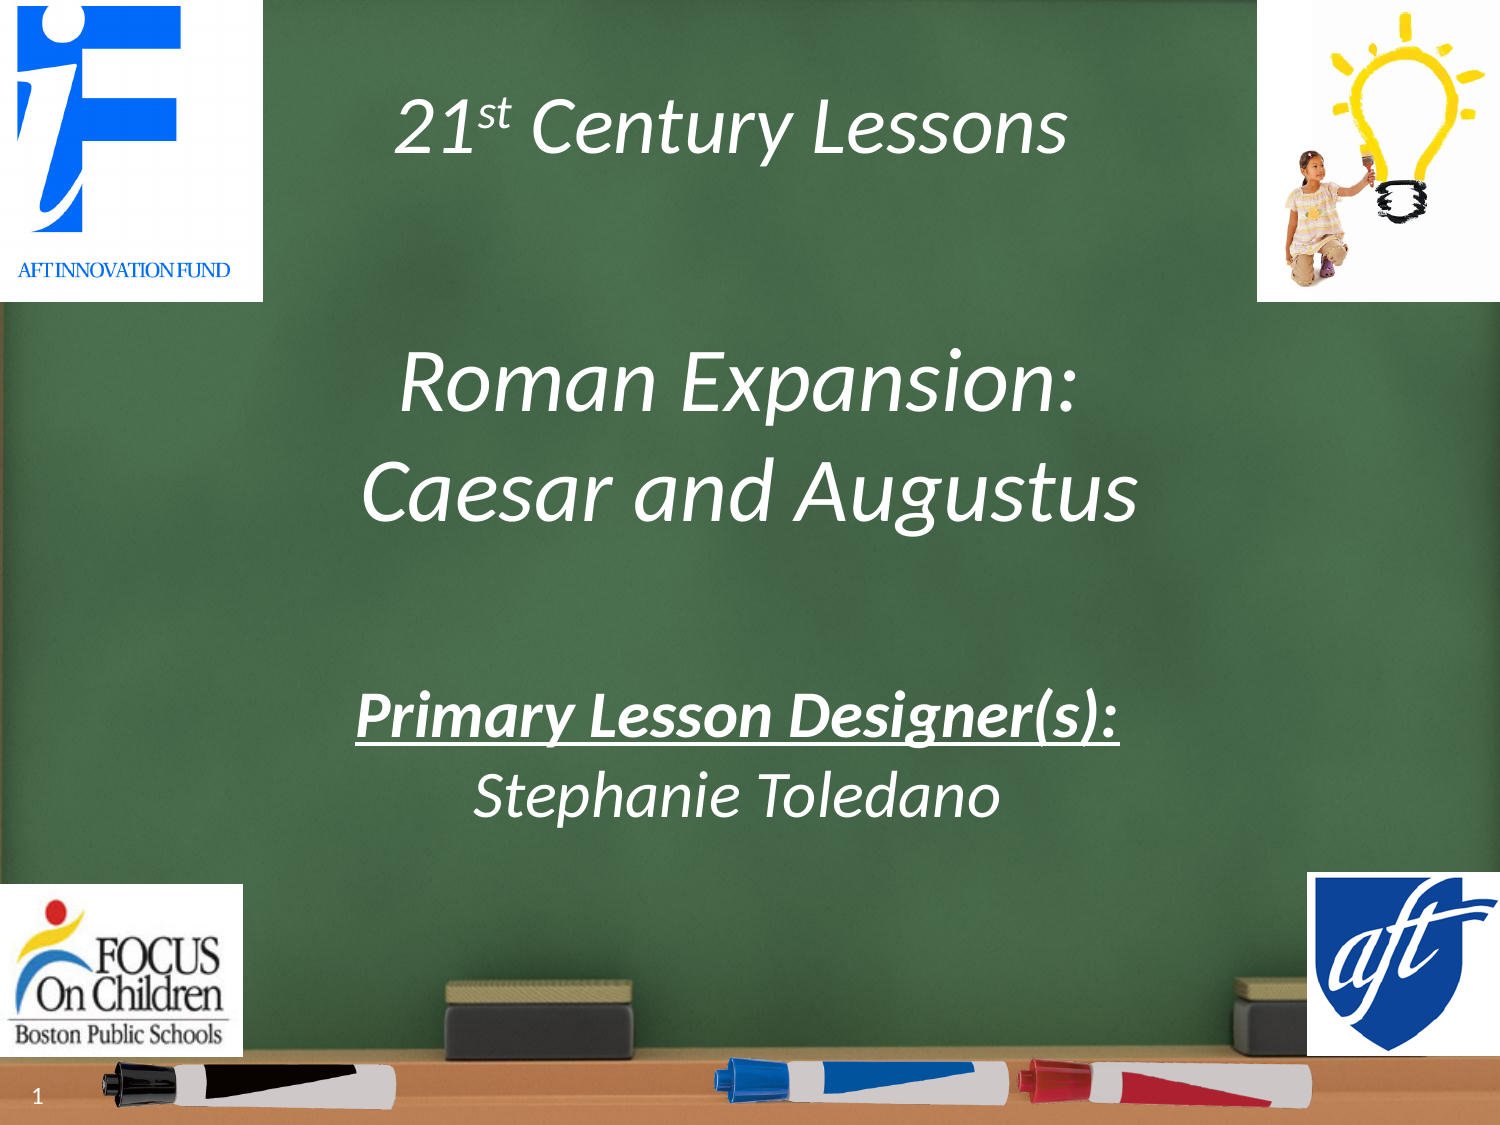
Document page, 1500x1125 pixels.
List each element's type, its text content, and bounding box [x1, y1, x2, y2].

picture [0, 548, 1500, 1125]
text_box Primary Lesson Designer(s): Stephanie Toledano [300, 663, 1175, 838]
slide_number 1 [0, 1065, 75, 1125]
text_box Roman Expansion: Caesar and Augustus [0, 312, 1500, 548]
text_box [99, 1051, 1315, 1116]
picture [0, 0, 1500, 312]
text_box 21st Century Lessons [368, 62, 1094, 178]
